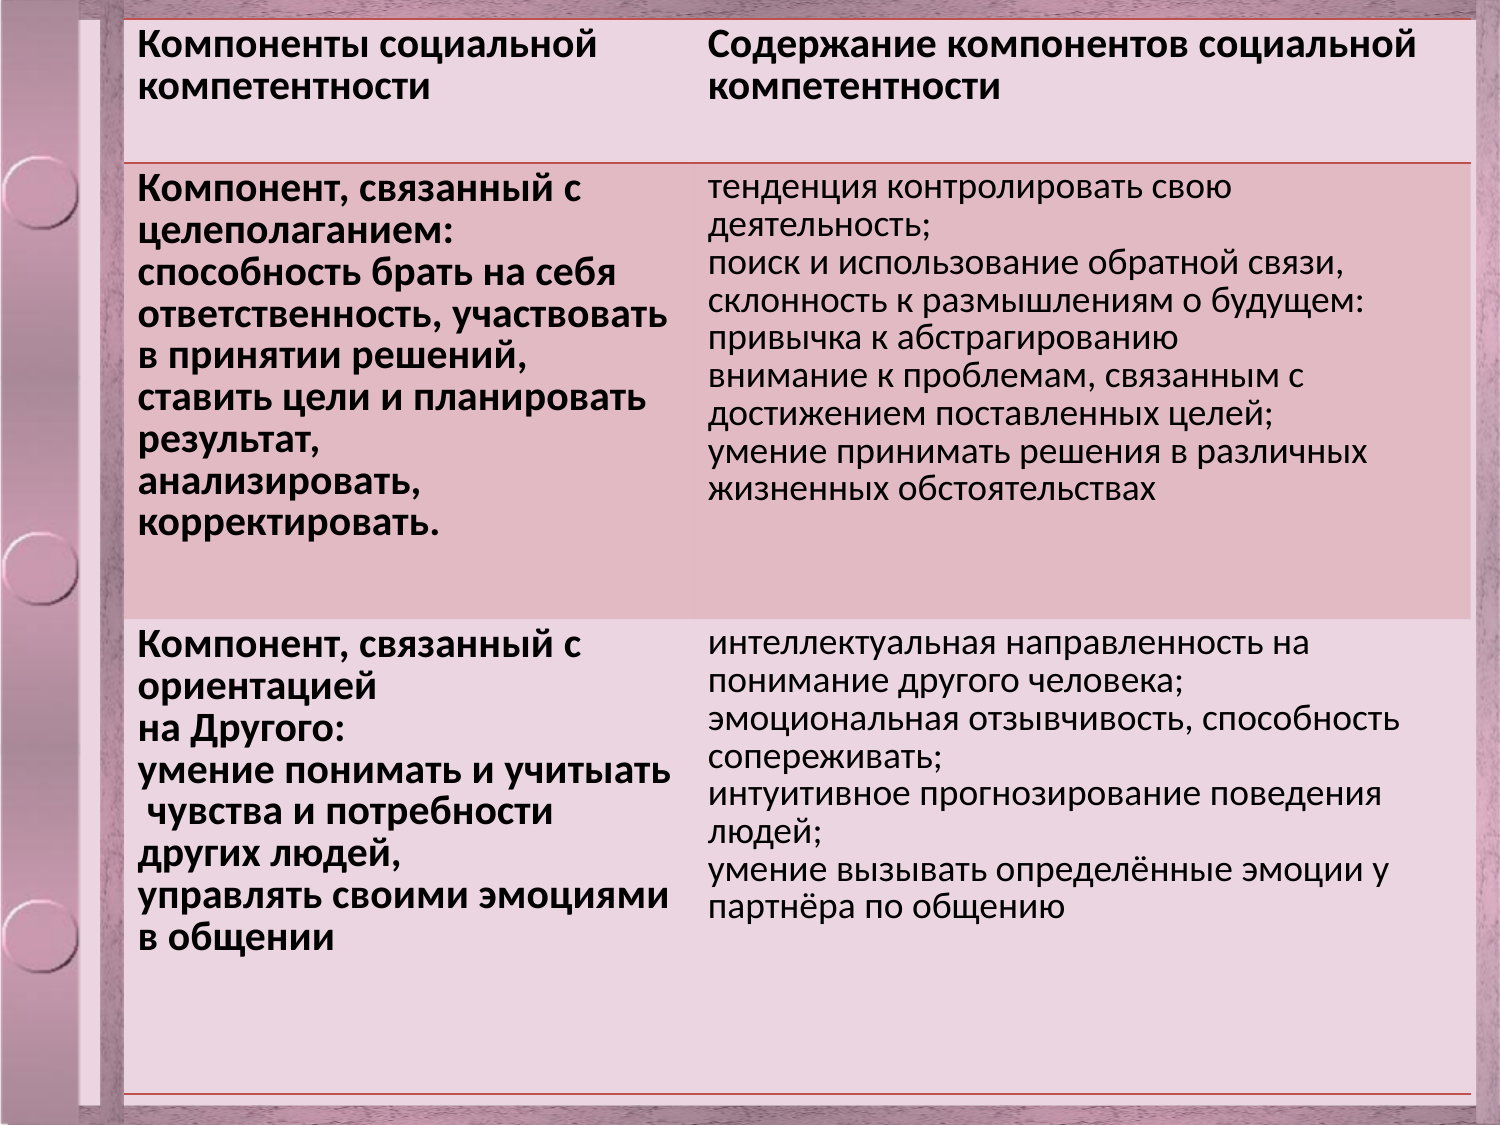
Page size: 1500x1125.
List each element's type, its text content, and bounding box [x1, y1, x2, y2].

table_header Содержание компонентов социальной компетентности [694, 20, 1471, 162]
picture [0, 0, 1476, 1125]
table_cell тенденция контролировать свою деятельность; поиск и использование обратной связи, склонность к размышлениям о будущем: привычка к абстрагированию внимание к проблемам, связанным с достижением поставленных целей; умение принимать решения в различных жизненных обстоятельствах [694, 164, 1471, 619]
table_cell Компонент, связанный с целеполаганием: способность брать на себя ответственность, участвовать в принятии решений, ставить цели и планировать результат, анализировать, корректировать. [124, 164, 694, 619]
table_cell интеллектуальная направленность на понимание другого человека; эмоциональная отзывчивость, способность сопереживать; интуитивное прогнозирование поведения людей; умение вызывать определённые эмоции у партнёра по общению [694, 619, 1471, 1093]
table_cell Компонент, связанный с ориентацией на Другого: умение понимать и учитыать чувства и потребности других людей, управлять своими эмоциями в общении [124, 619, 694, 1093]
table_header Компоненты социальной компетентности [124, 20, 694, 162]
